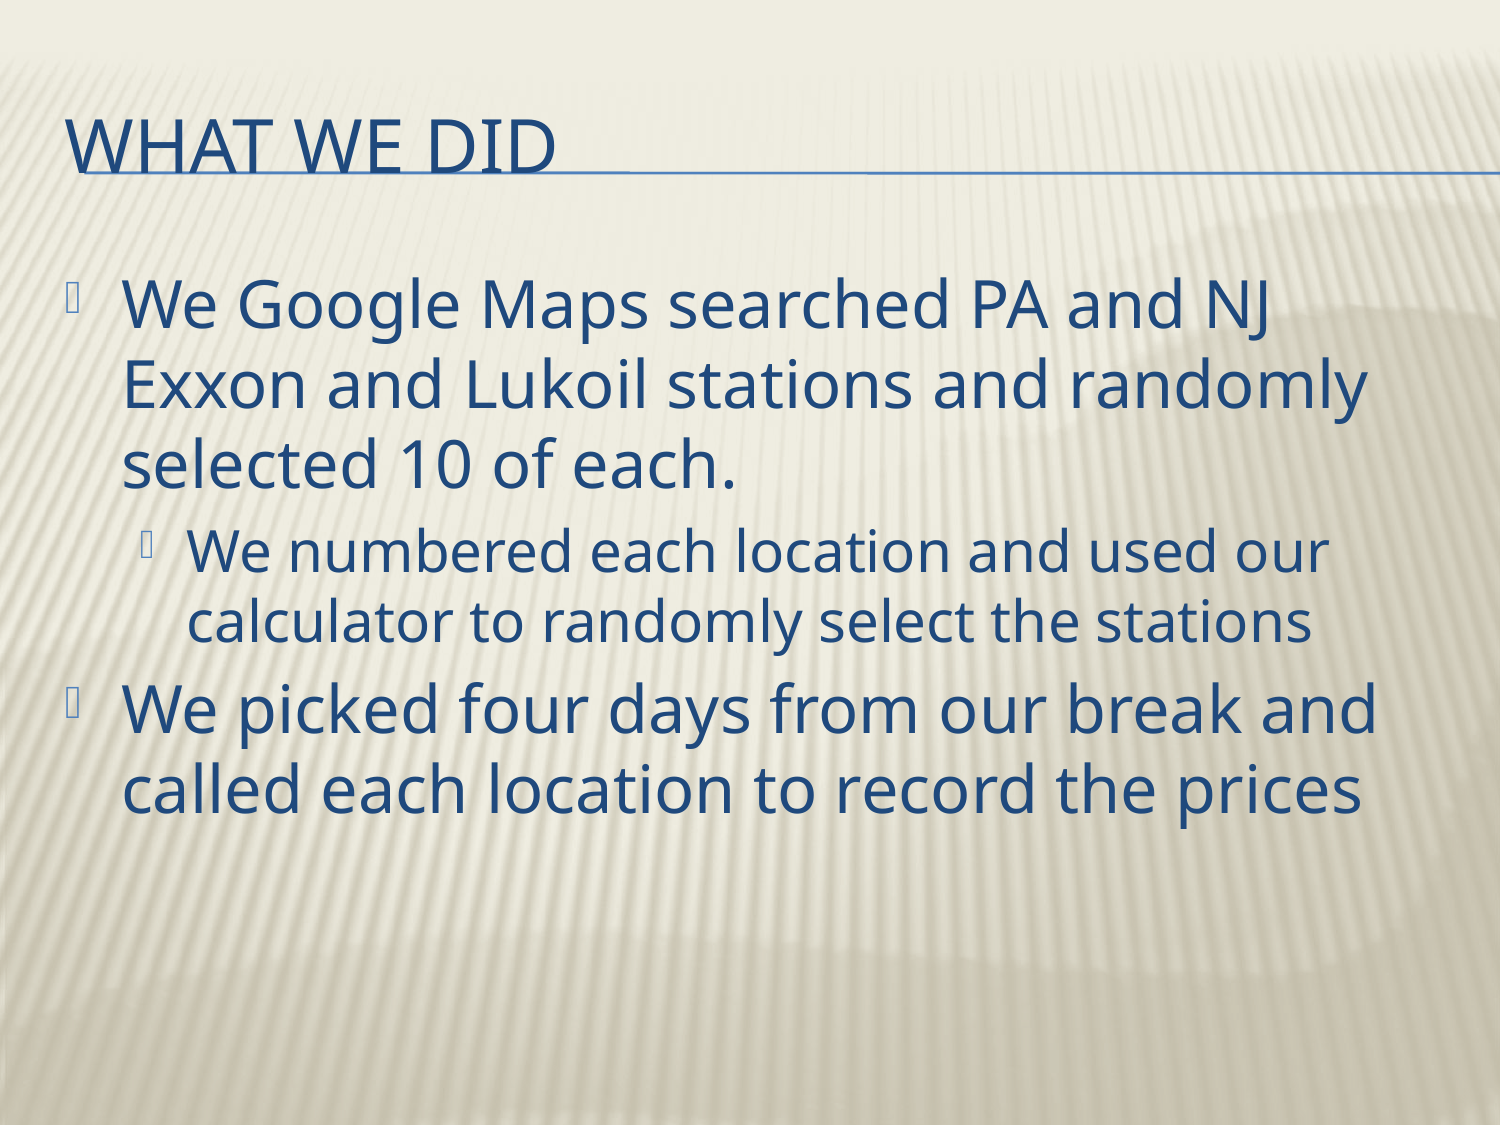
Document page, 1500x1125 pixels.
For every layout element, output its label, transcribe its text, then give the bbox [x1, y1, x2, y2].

list We Google Maps searched PA and NJ Exxon and Lukoil stations and randomly selected 10 of each. We numbered each location and used our calculator to randomly select the stations We picked four days from our break and called each location to record the prices [50, 254, 1475, 998]
title What we did [50, 75, 1475, 213]
